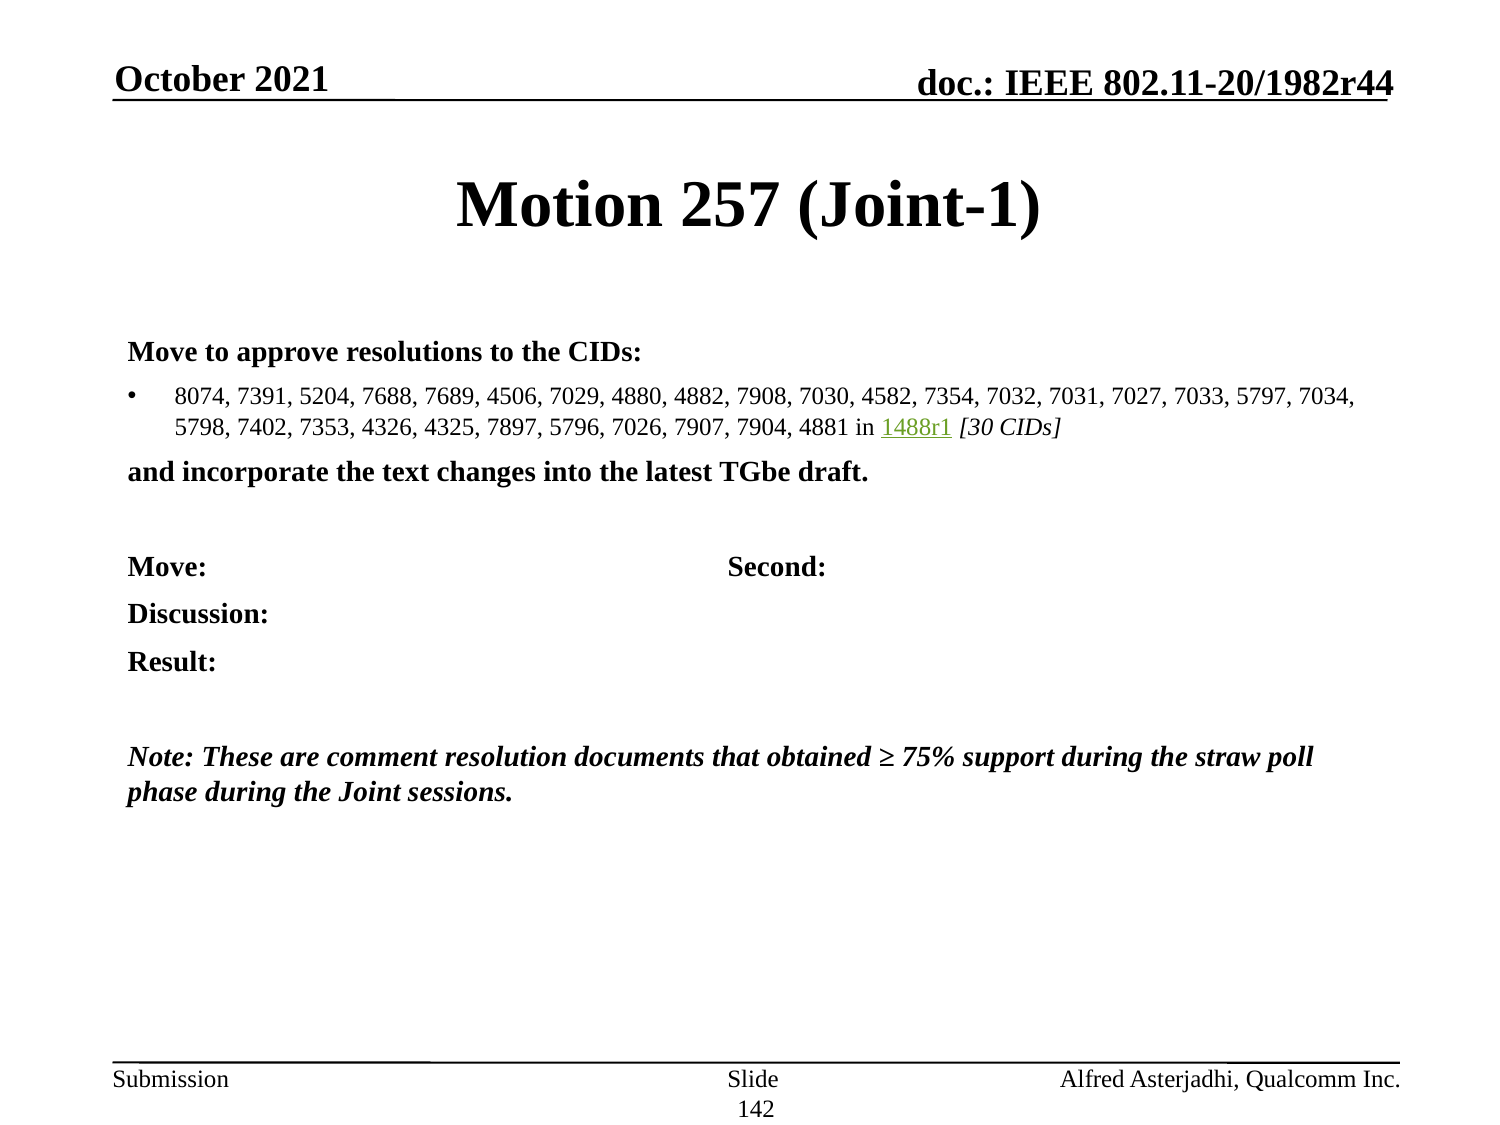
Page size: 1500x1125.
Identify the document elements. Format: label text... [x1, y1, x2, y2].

footer Alfred Asterjadhi, Qualcomm Inc. [878, 1061, 1402, 1093]
list Move to approve resolutions to the CIDs: 8074, 7391, 5204, 7688, 7689, 4506, 7029, 4880, 4882, 7908, 7030, 4582, 7354, 7032, 7031, 7027, 7033, 5797, 7034, 5798, 7402, 7353, 4326, 4325, 7897, 5796, 7026, 7907, 7904, 4881 in 1488r1 [30 CIDs] and incorporate the text changes into the latest TGbe draft. Move: Second: Discussion: Result: Note: These are comment resolution documents that obtained ≥ 75% support during the straw poll phase during the Joint sessions. [112, 324, 1388, 1063]
slide_number Slide 142 [712, 1061, 800, 1123]
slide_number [114, 54, 423, 100]
title Motion 257 (Joint-1) [112, 112, 1388, 288]
